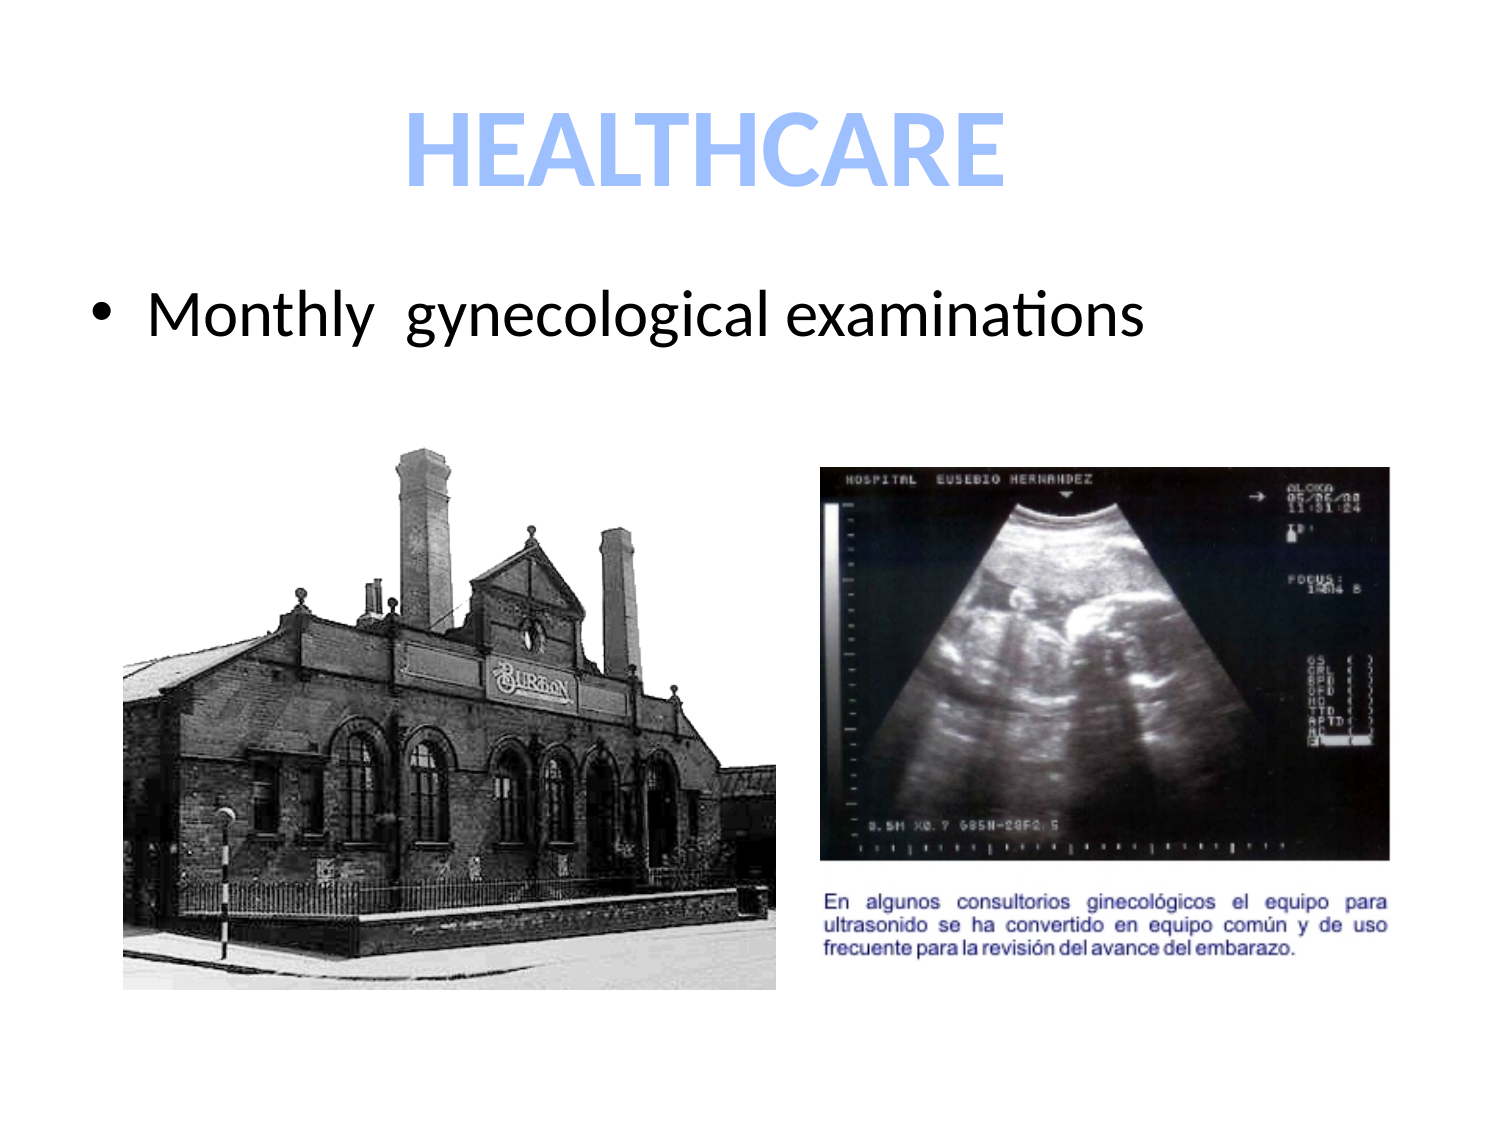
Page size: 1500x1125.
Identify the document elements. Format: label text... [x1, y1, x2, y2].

picture [820, 467, 1394, 965]
text_box HEALTHCARE [388, 66, 1023, 217]
picture [123, 444, 776, 990]
list Monthly gynecological examinations [75, 262, 1425, 409]
